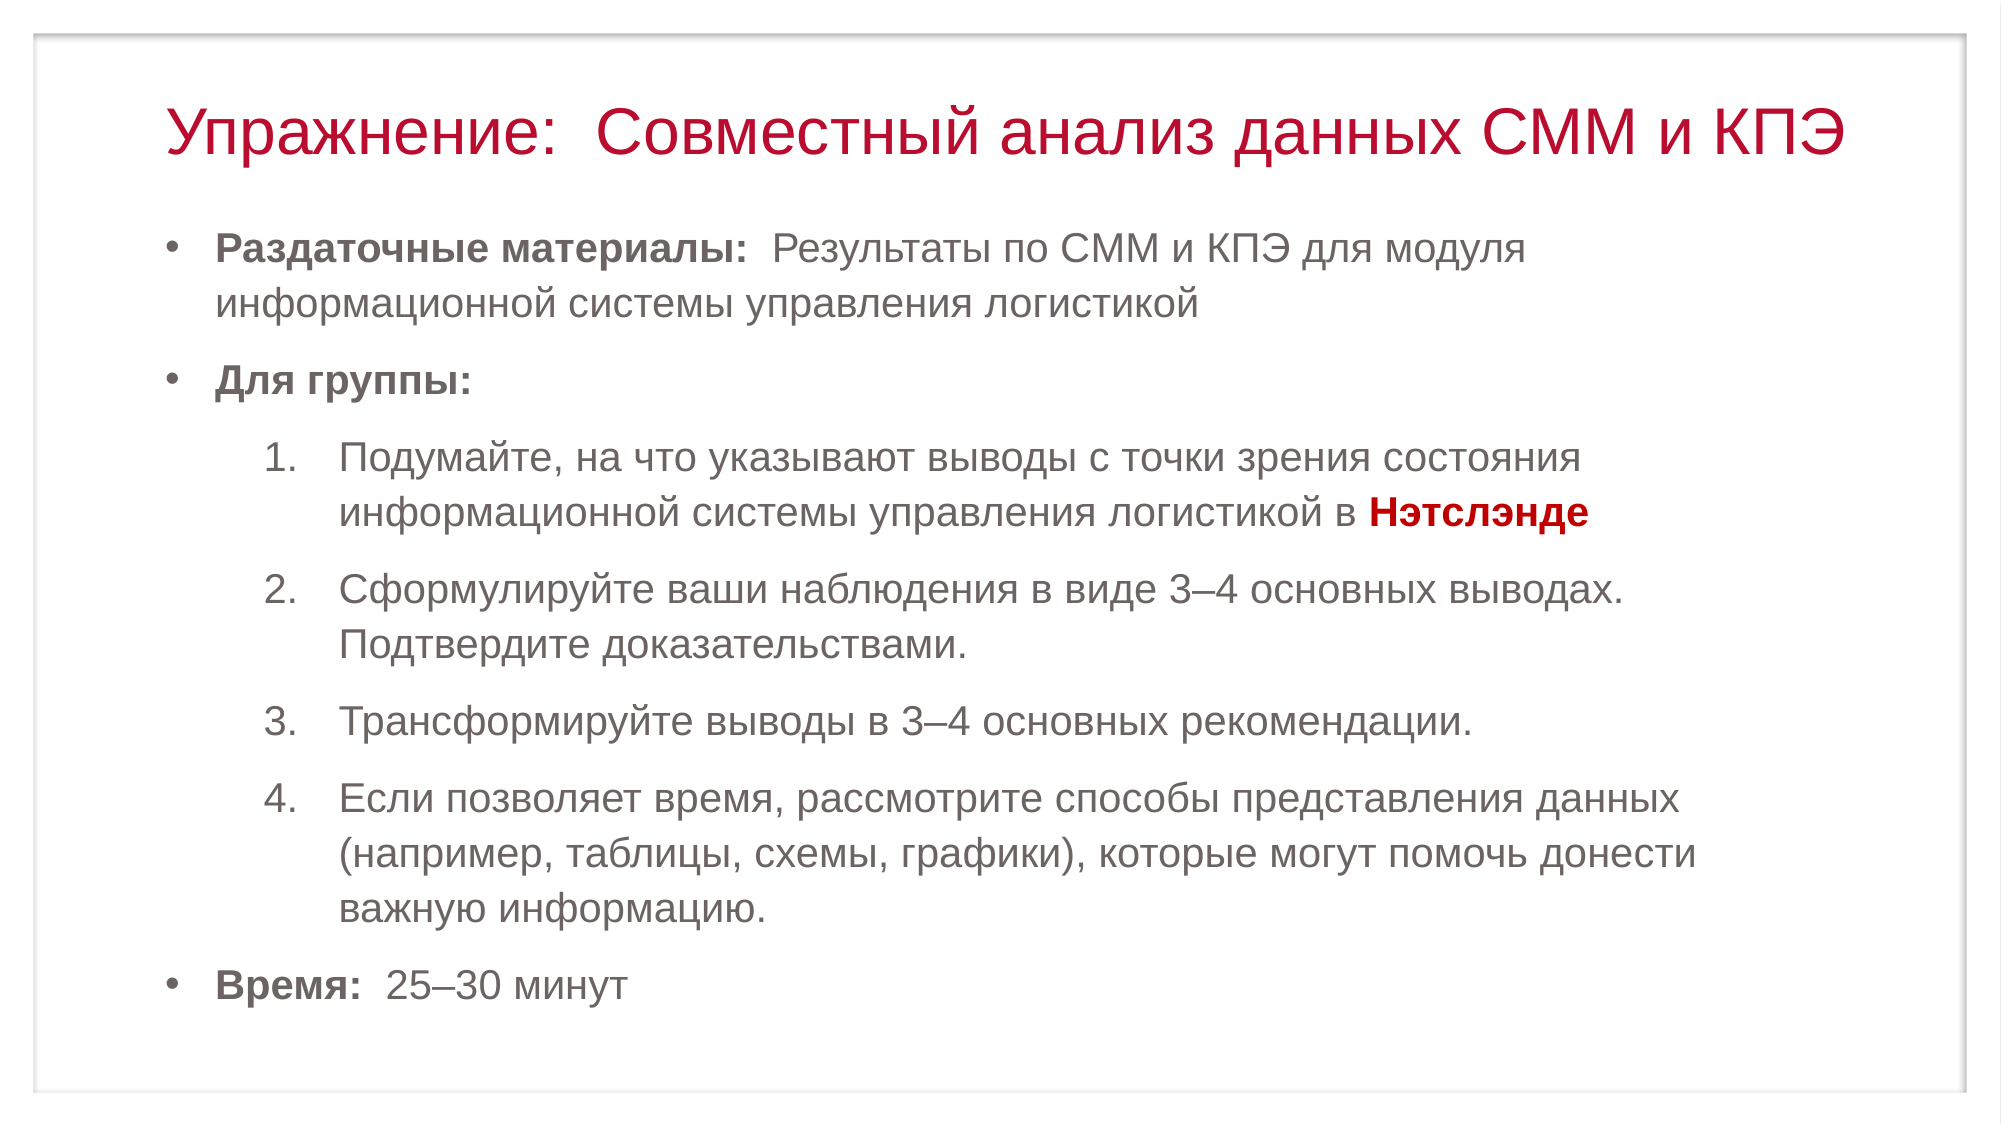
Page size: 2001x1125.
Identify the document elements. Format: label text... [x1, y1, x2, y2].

list Раздаточные материалы: Результаты по CMM и КПЭ для модуля информационной системы управления логистикой Для группы: Подумайте, на что указывают выводы с точки зрения состояния информационной системы управления логистикой в Нэтслэнде Сформулируйте ваши наблюдения в виде 3–4 основных выводах. Подтвердите доказательствами. Трансформируйте выводы в 3–4 основных рекомендации. Если позволяет время, рассмотрите способы представления данных (например, таблицы, схемы, графики), которые могут помочь донести важную информацию. Время: 25–30 минут [150, 208, 1850, 1053]
title Упражнение: Совместный анализ данных СММ и КПЭ [150, 0, 1955, 176]
